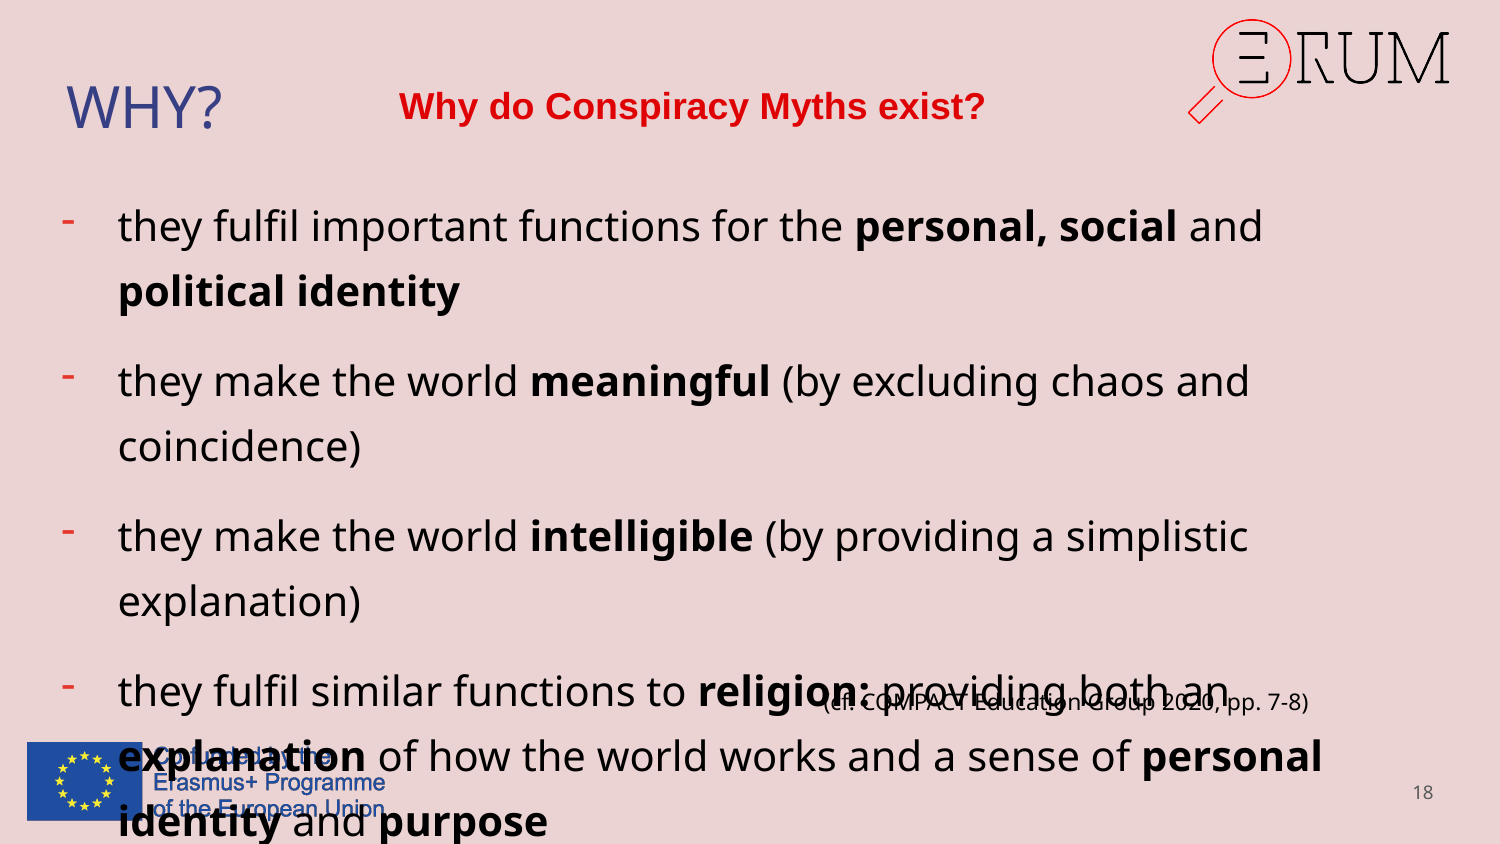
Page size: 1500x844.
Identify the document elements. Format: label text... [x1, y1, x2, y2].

title WHY? [51, 55, 1168, 150]
picture [27, 742, 385, 821]
text_box Why do Conspiracy Myths exist? [384, 74, 1128, 135]
picture [1136, 0, 1500, 137]
list they fulfil important functions for the personal, social and political identity they make the world meaningful (by excluding chaos and coincidence) they make the world intelligible (by providing a simplistic explanation) they fulfil similar functions to religion: providing both an explanation of how the world works and a sense of personal identity and purpose [27, 169, 1449, 729]
slide_number 18 [1358, 761, 1449, 826]
text_box (cf. COMPACT Education Group 2020, pp. 7-8) [808, 680, 1324, 723]
